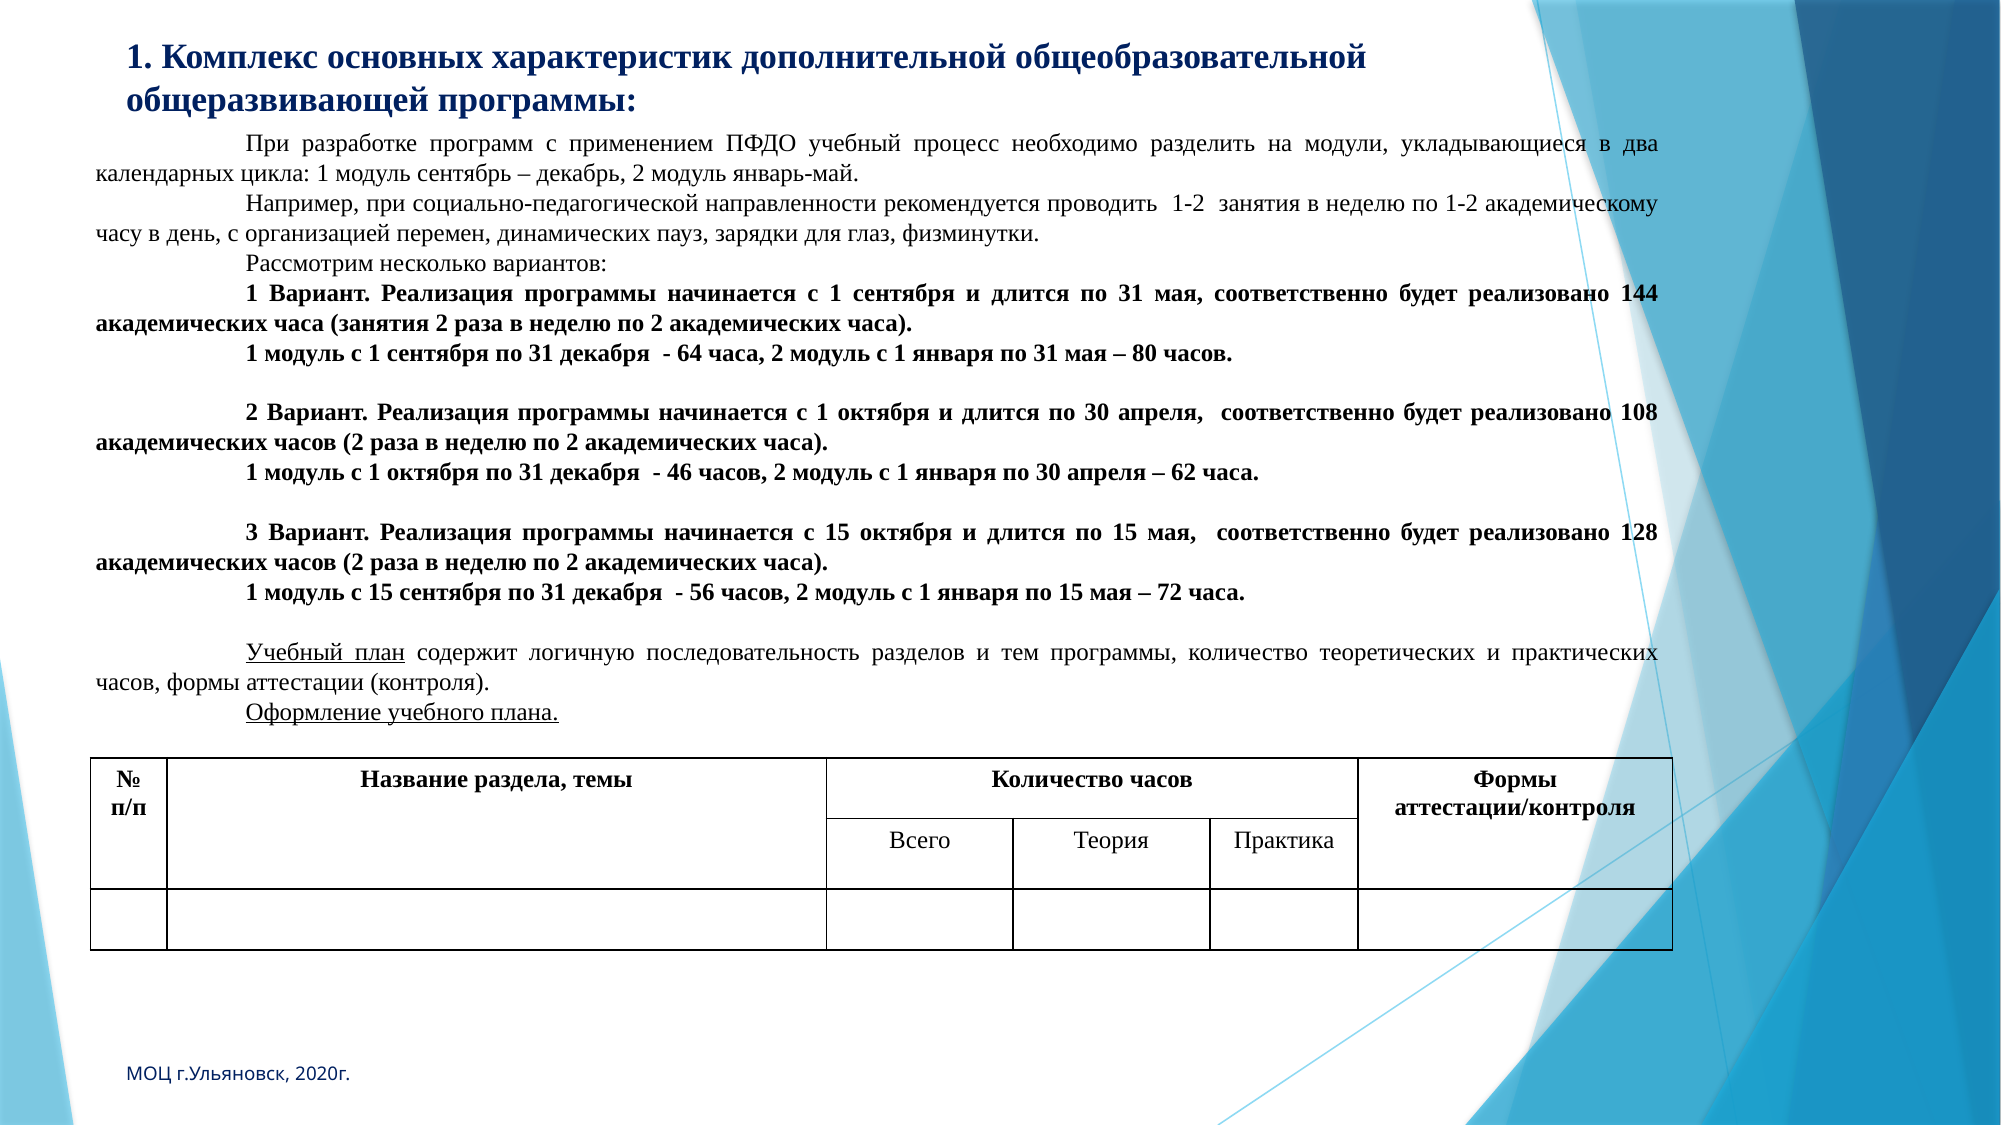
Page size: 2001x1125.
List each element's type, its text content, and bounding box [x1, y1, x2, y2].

table_cell [91, 890, 166, 949]
table_cell Всего [827, 819, 1012, 888]
table_cell [1359, 890, 1672, 949]
table_cell Практика [1211, 819, 1357, 888]
table_header № п/п [91, 759, 166, 888]
table_cell [827, 890, 1012, 949]
list При разработке программ с применением ПФДО учебный процесс необходимо разделить на модули, укладывающиеся в два календарных цикла: 1 модуль сентябрь – декабрь, 2 модуль январь-май. Например, при социально-педагогической направленности рекомендуется проводить 1-2 занятия в неделю по 1-2 академическому часу в день, с организацией перемен, динамических пауз, зарядки для глаз, физминутки. Рассмотрим несколько вариантов: 1 Вариант. Реализация программы начинается с 1 сентября и длится по 31 мая, соответственно будет реализовано 144 академических часа (занятия 2 раза в неделю по 2 академических часа). 1 модуль с 1 сентября по 31 декабря - 64 часа, 2 модуль с 1 января по 31 мая – 80 часов. 2 Вариант. Реализация программы начинается с 1 октября и длится по 30 апреля, соответственно будет реализовано 108 академических часов (2 раза в неделю по 2 академических часа). 1 модуль с 1 октября по 31 декабря - 46 часов, 2 модуль с 1 января по 30 апреля – 62 часа. 3 Вариант. Реализация программы начинается с 15 октября и длится по 15 мая, соответственно будет реализовано 128 академических часов (2 раза в неделю по 2 академических часа). 1 модуль с 15 сентября по 31 декабря - 56 часов, 2 модуль с 1 января по 15 мая – 72 часа. Учебный план содержит логичную последовательность разделов и тем программы, количество теоретических и практических часов, формы аттестации (контроля). Оформление учебного плана. [80, 118, 1676, 1019]
title 1. Комплекс основных характеристик дополнительной общеобразовательной общеразвивающей программы: [111, 25, 1522, 118]
table_cell [1211, 890, 1357, 949]
table_header Формы аттестации/контроля [1359, 759, 1672, 888]
table_cell [168, 890, 826, 949]
table_header Количество часов [827, 759, 1357, 818]
table_header Название раздела, темы [168, 759, 826, 888]
table_cell [1014, 890, 1209, 949]
table_cell Теория [1014, 819, 1209, 888]
footer МОЦ г.Ульяновск, 2020г. [111, 1044, 1145, 1101]
